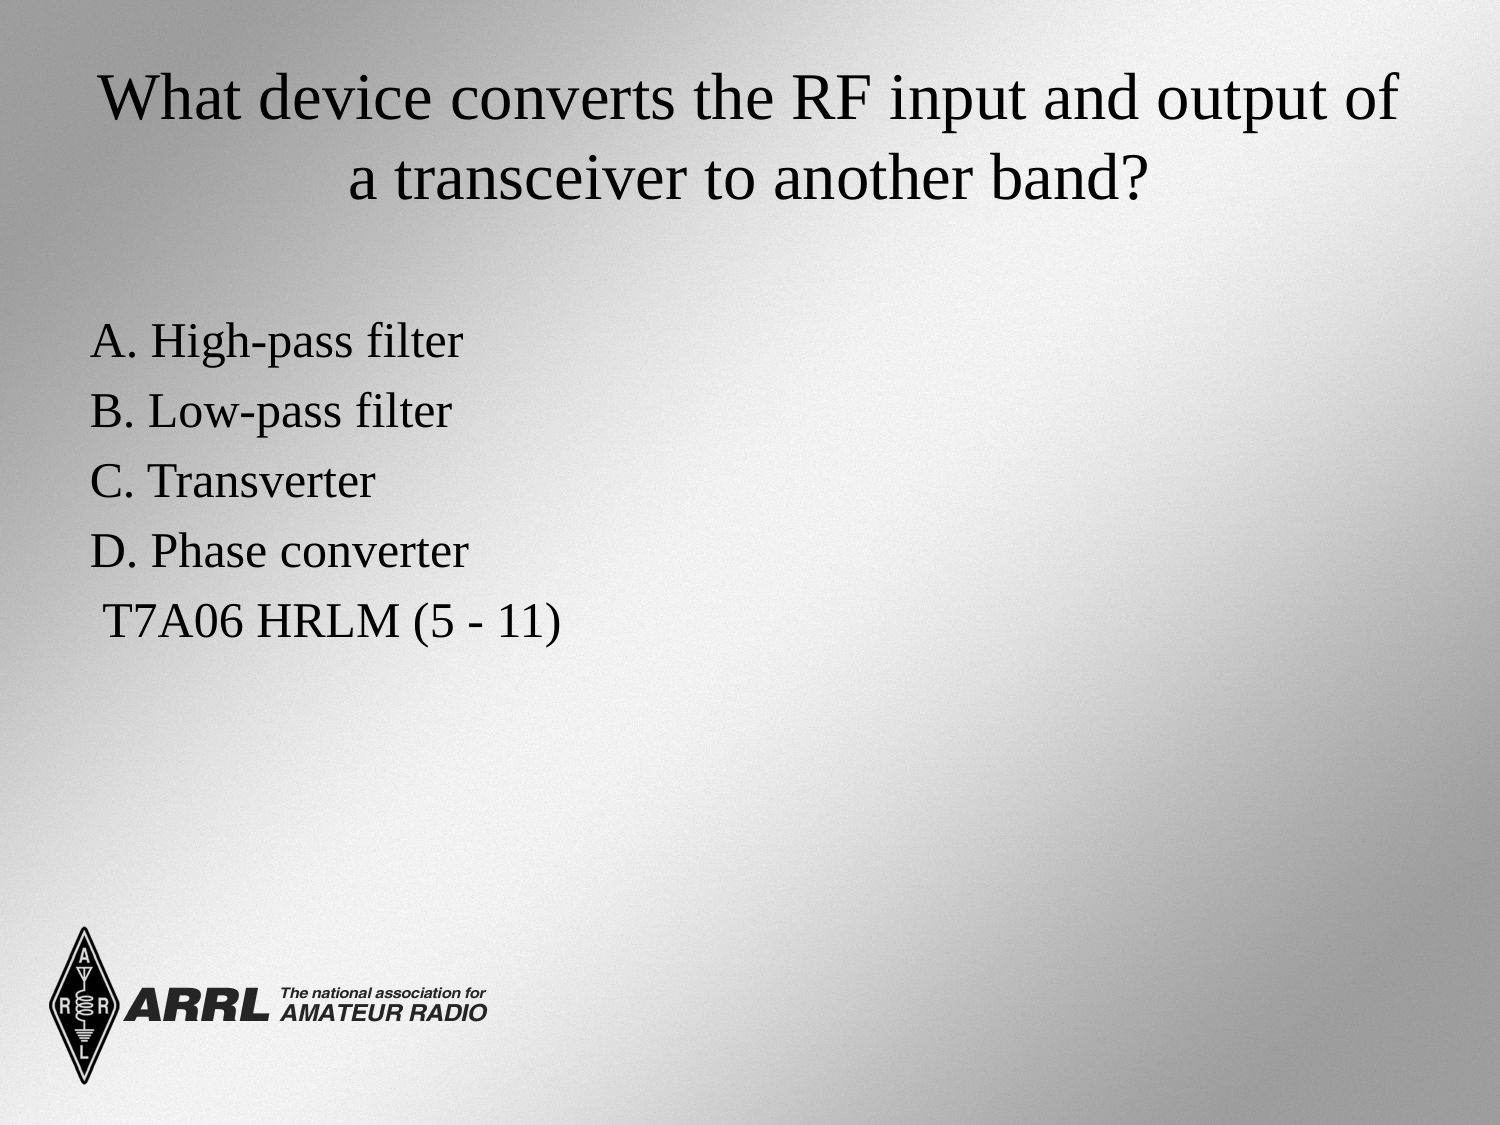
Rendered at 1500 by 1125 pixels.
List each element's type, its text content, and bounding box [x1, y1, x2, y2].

title What device converts the RF input and output of a transceiver to another band? [75, 45, 1425, 233]
picture [0, 0, 1500, 1125]
list A. High-pass filter B. Low-pass filter C. Transverter D. Phase converter T7A06 HRLM (5 - 11) [75, 299, 1425, 1005]
